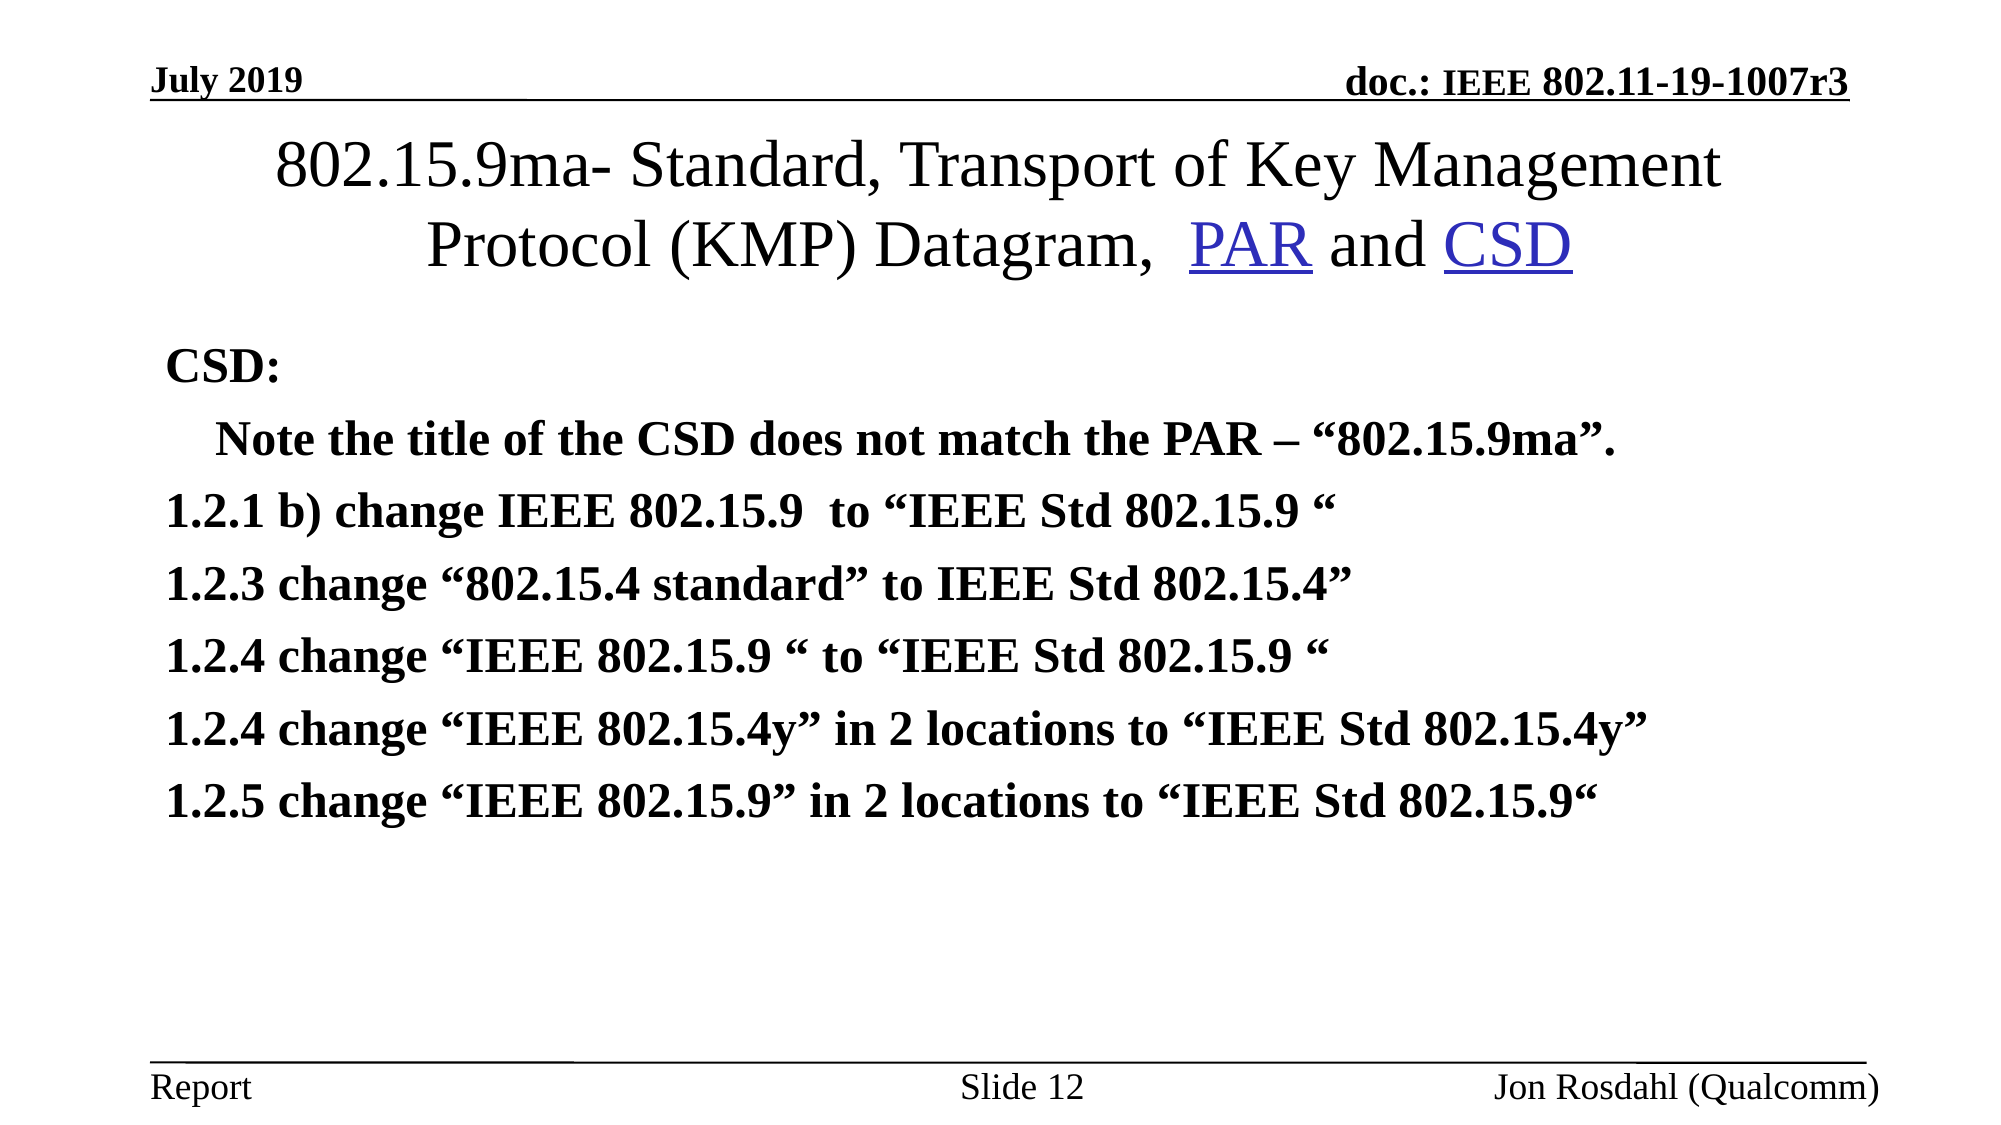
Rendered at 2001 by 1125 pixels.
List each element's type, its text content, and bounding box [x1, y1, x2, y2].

list CSD: Note the title of the CSD does not match the PAR – “802.15.9ma”. 1.2.1 b) change IEEE 802.15.9 to “IEEE Std 802.15.9 “ 1.2.3 change “802.15.4 standard” to IEEE Std 802.15.4” 1.2.4 change “IEEE 802.15.9 “ to “IEEE Std 802.15.9 “ 1.2.4 change “IEEE 802.15.4y” in 2 locations to “IEEE Std 802.15.4y” 1.2.5 change “IEEE 802.15.9” in 2 locations to “IEEE Std 802.15.9“ [149, 324, 1850, 1000]
title 802.15.9ma- Standard, Transport of Key Management Protocol (KMP) Datagram, PAR and CSD [149, 112, 1850, 288]
slide_number Slide 12 [950, 1061, 1095, 1125]
footer Jon Rosdahl (Qualcomm) [1436, 1061, 1881, 1108]
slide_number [149, 49, 431, 100]
